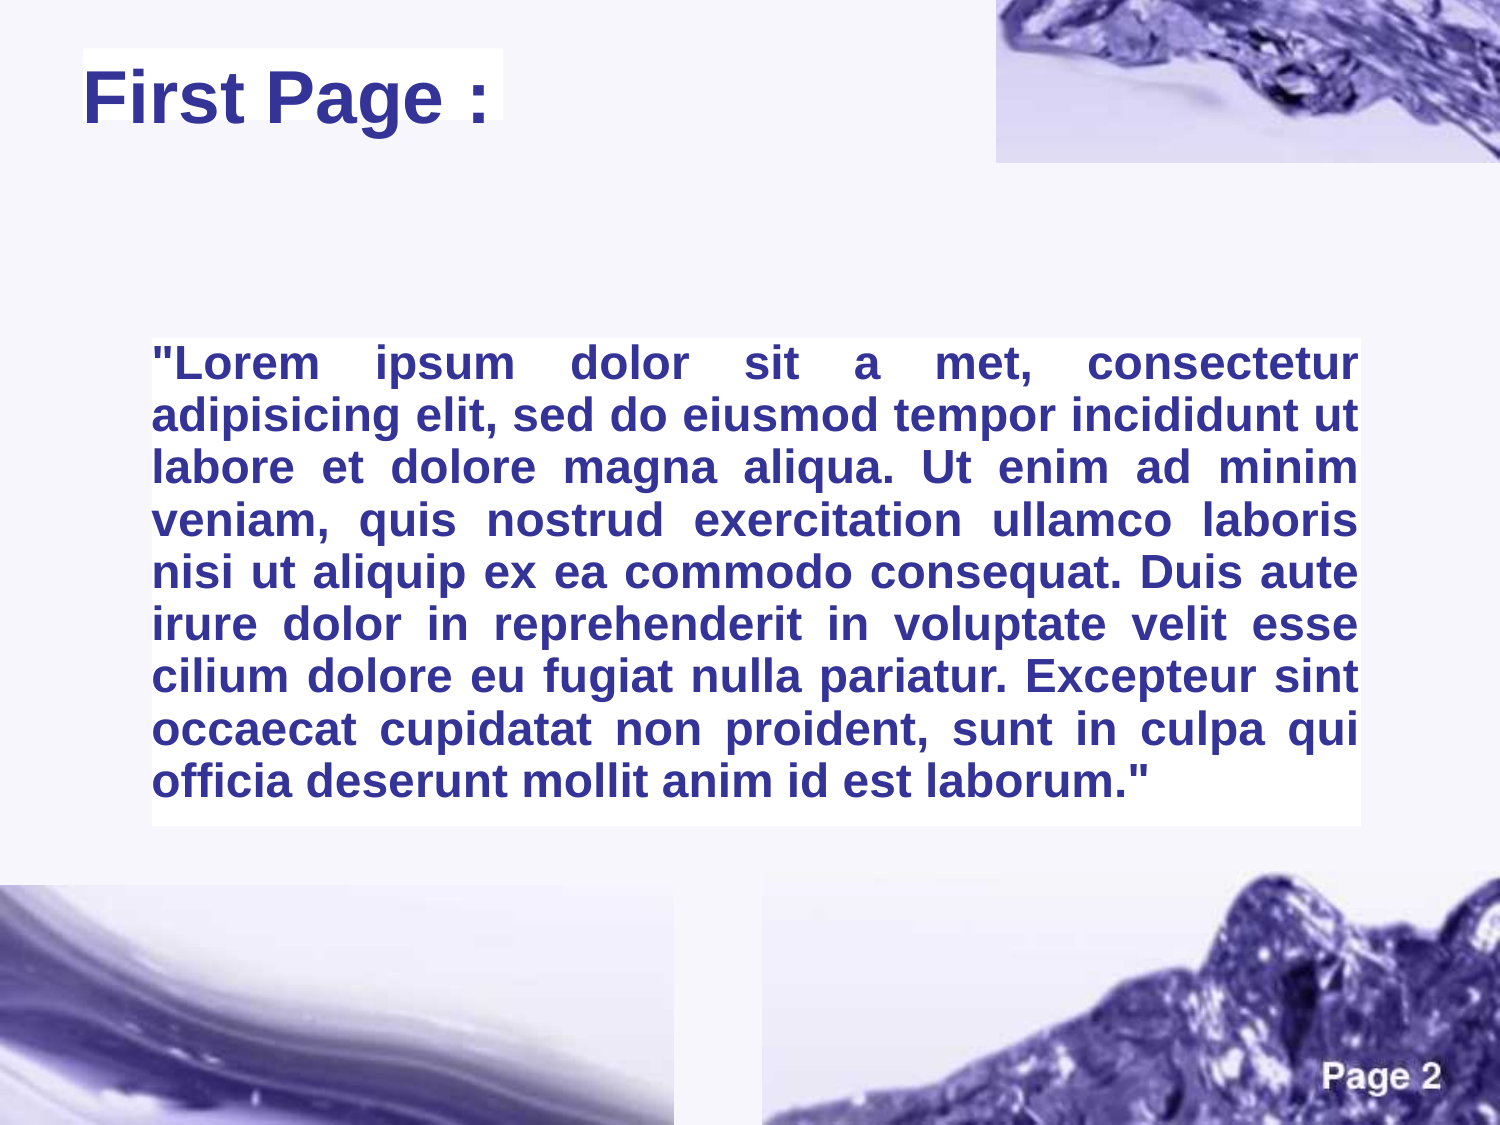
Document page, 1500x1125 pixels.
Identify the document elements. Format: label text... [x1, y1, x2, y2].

text_box "Lorem ipsum dolor sit a met, consectetur adipisicing elit, sed do eiusmod tempor incididunt ut labore et dolore magna aliqua. Ut enim ad minim veniam, quis nostrud exercitation ullamco laboris nisi ut aliquip ex ea commodo consequat. Duis aute irure dolor in reprehenderit in voluptate velit esse cilium dolore eu fugiat nulla pariatur. Excepteur sint occaecat cupidatat non proident, sunt in culpa qui officia deserunt mollit anim id est laborum." [151, 337, 1361, 827]
picture [0, 885, 674, 1125]
picture [762, 871, 1500, 1125]
picture [996, 0, 1500, 163]
text_box First Page : [82, 48, 504, 121]
